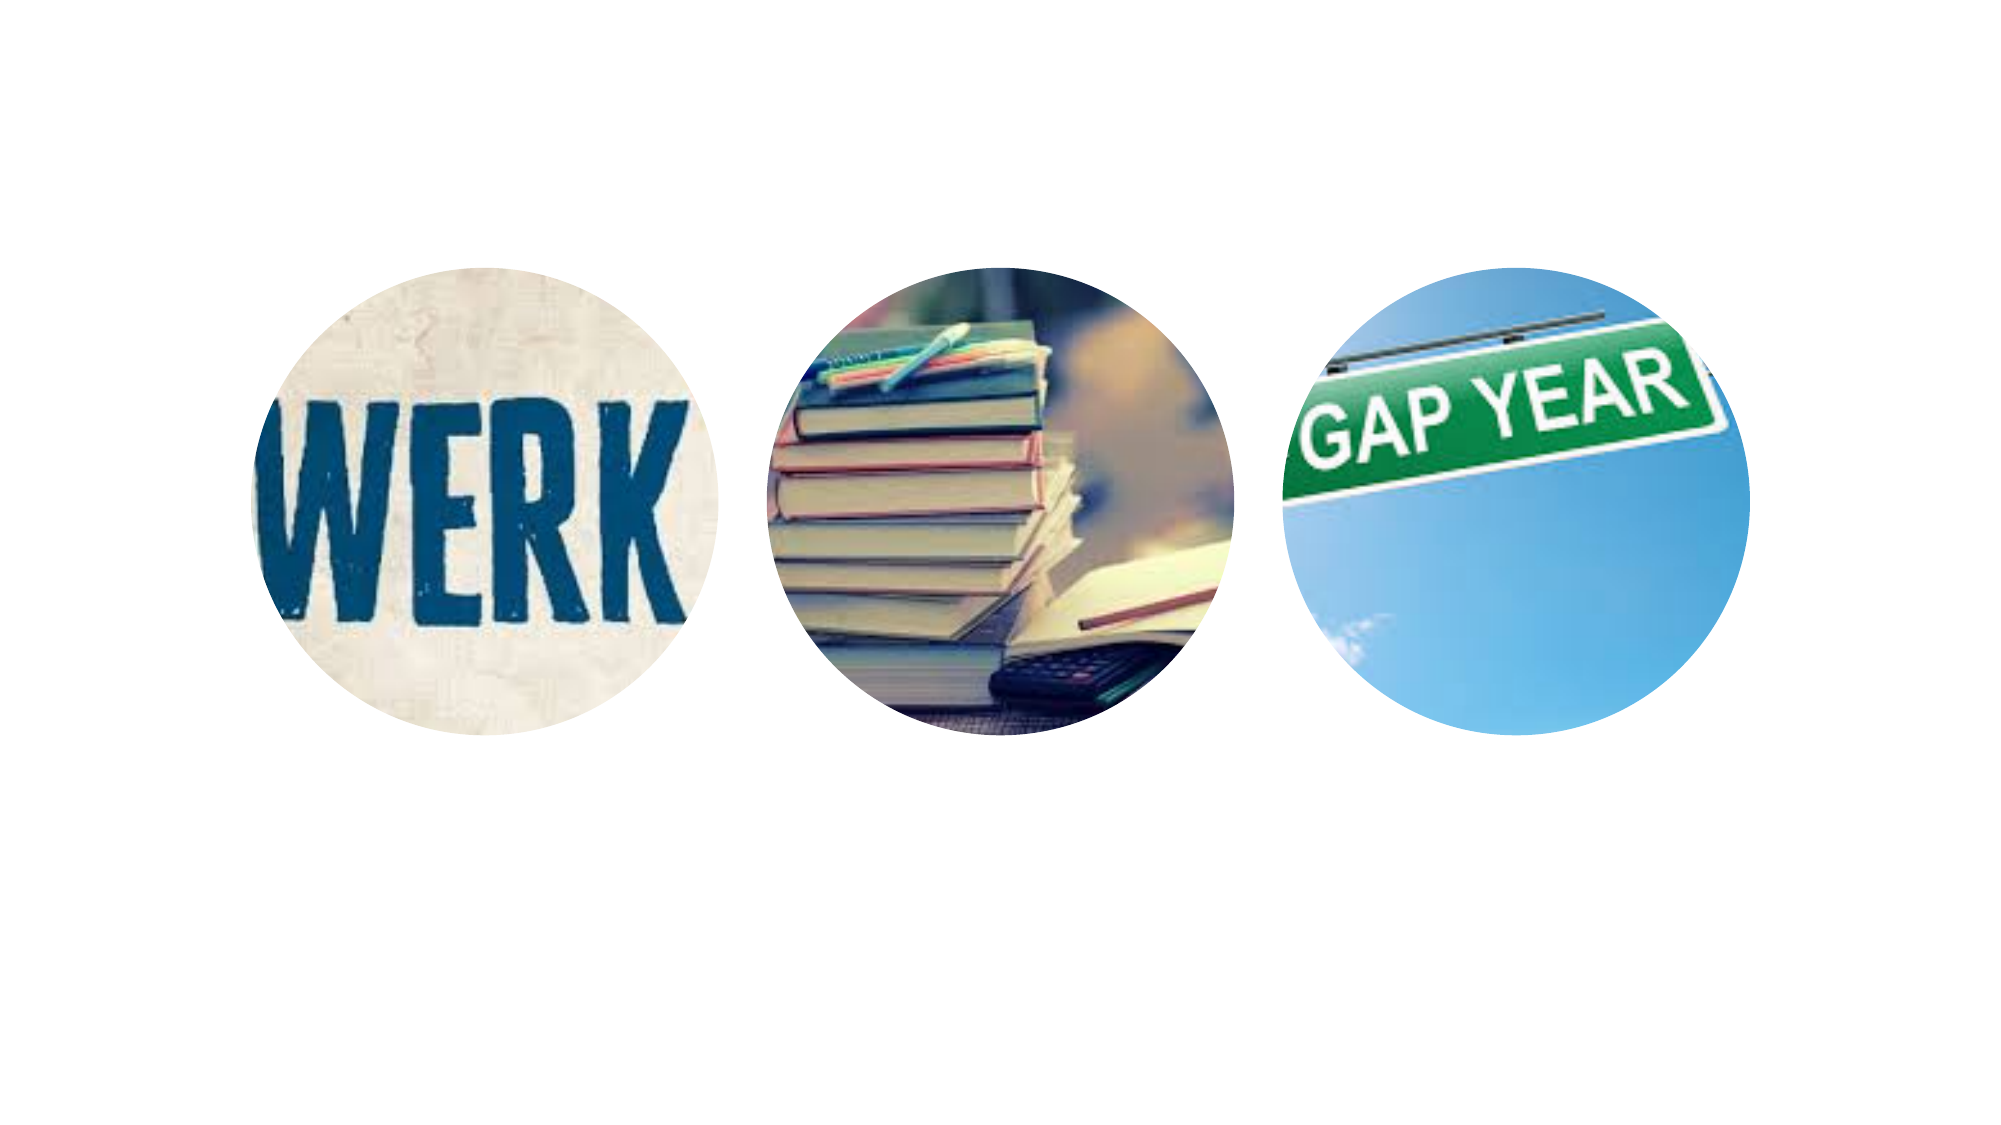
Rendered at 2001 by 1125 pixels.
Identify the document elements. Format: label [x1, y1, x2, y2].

picture [766, 267, 1235, 736]
picture [1282, 267, 1750, 736]
picture [250, 267, 719, 736]
